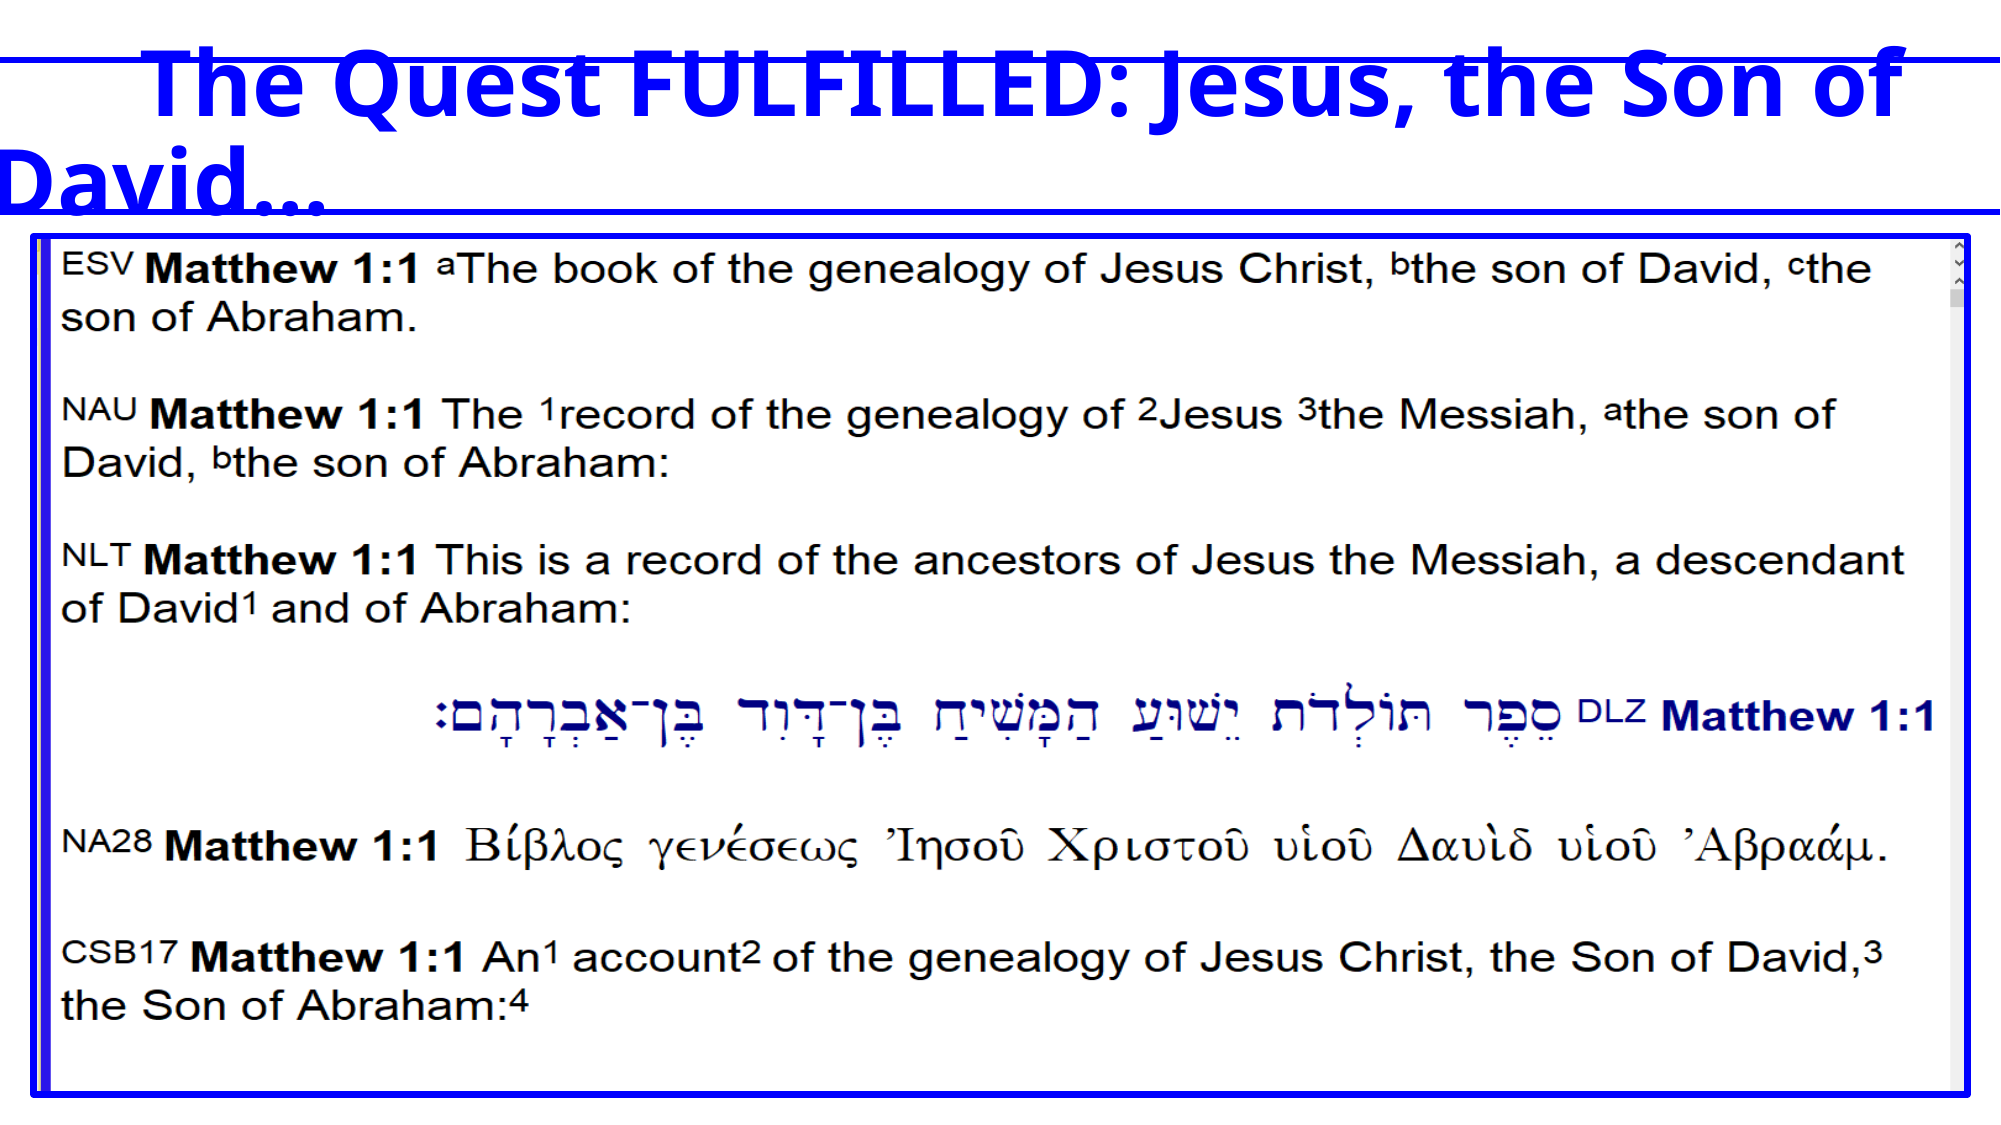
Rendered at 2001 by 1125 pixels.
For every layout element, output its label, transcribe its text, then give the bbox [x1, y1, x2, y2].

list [36, 239, 1965, 1092]
title The Quest FULFILLED: Jesus, the Son of David… [0, 59, 2000, 213]
